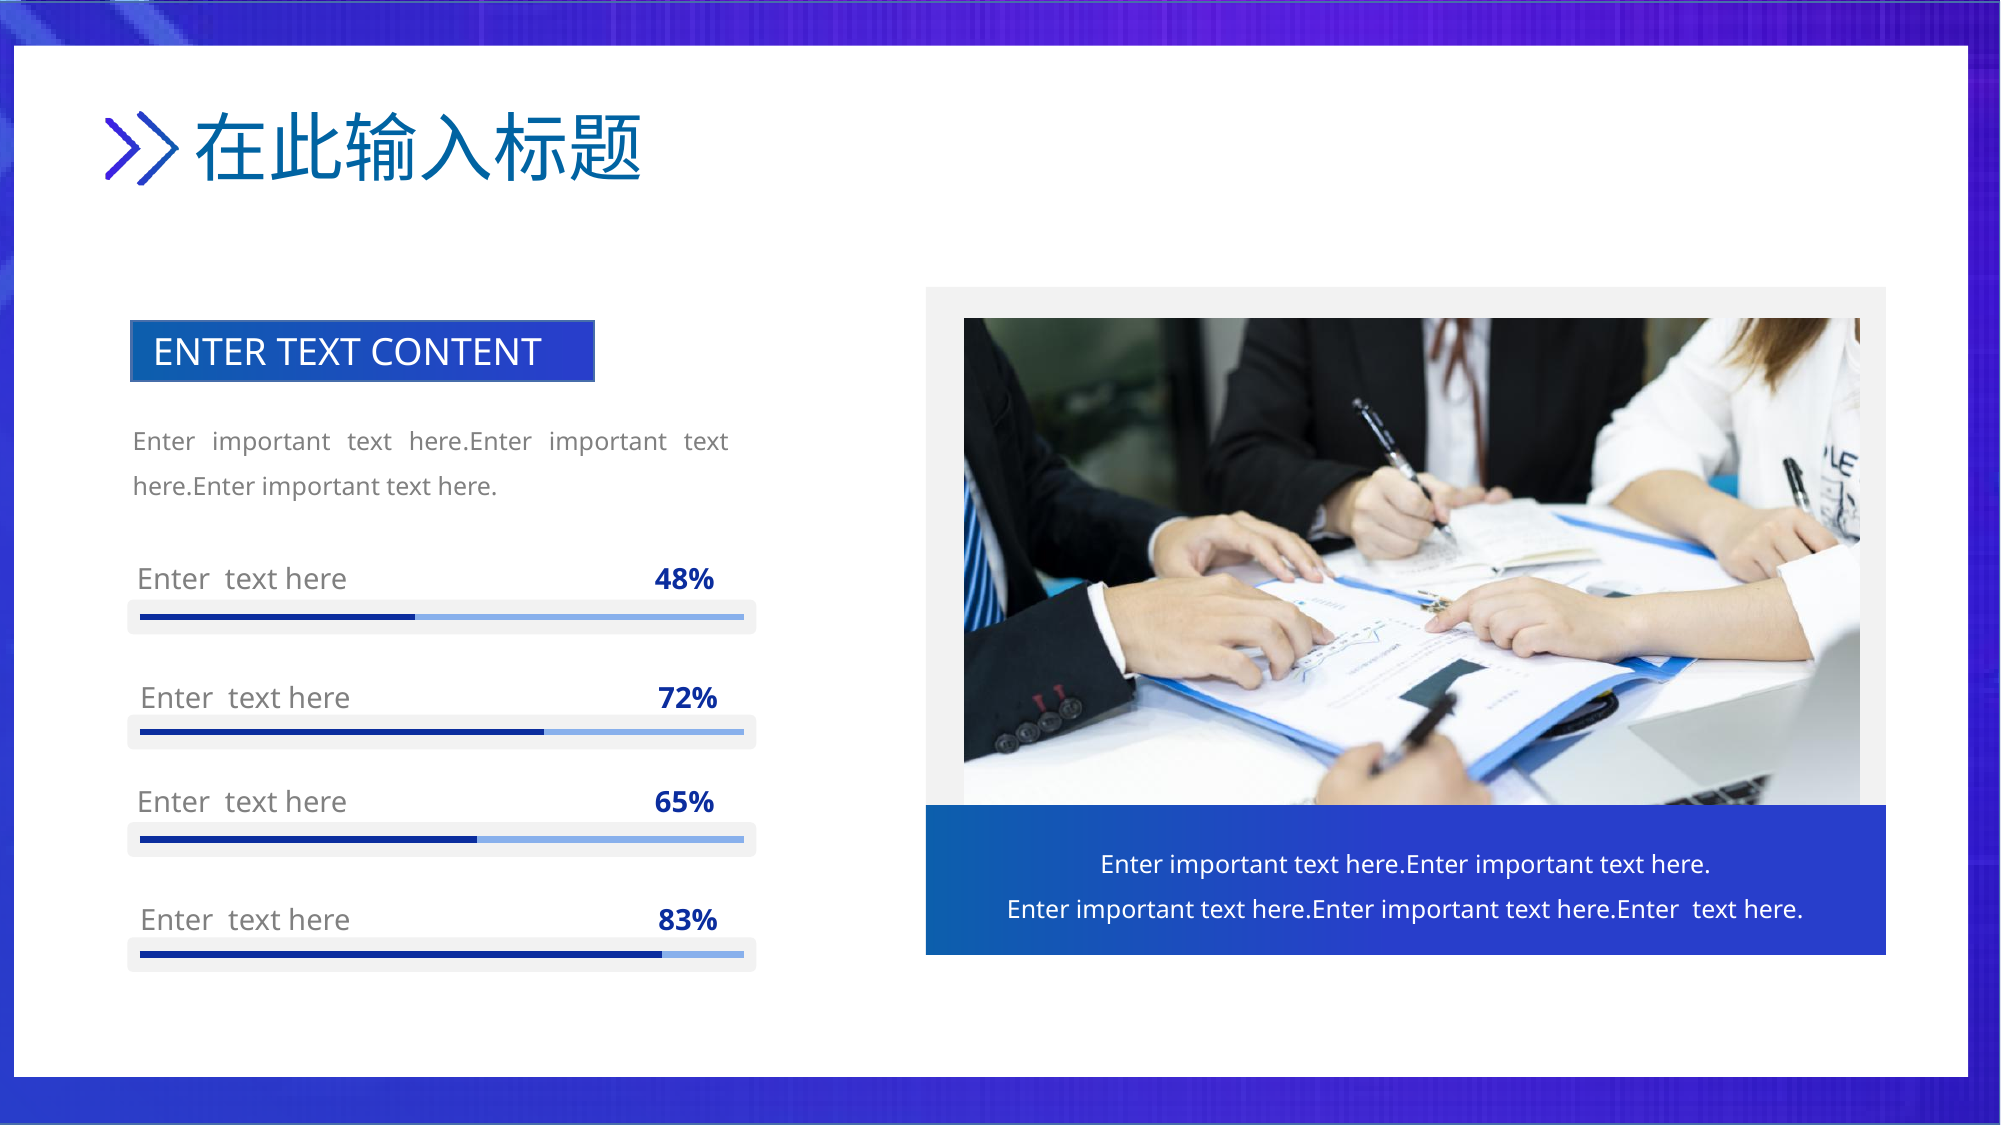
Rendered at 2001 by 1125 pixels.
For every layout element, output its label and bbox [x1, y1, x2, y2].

text_box [101, 99, 1886, 972]
